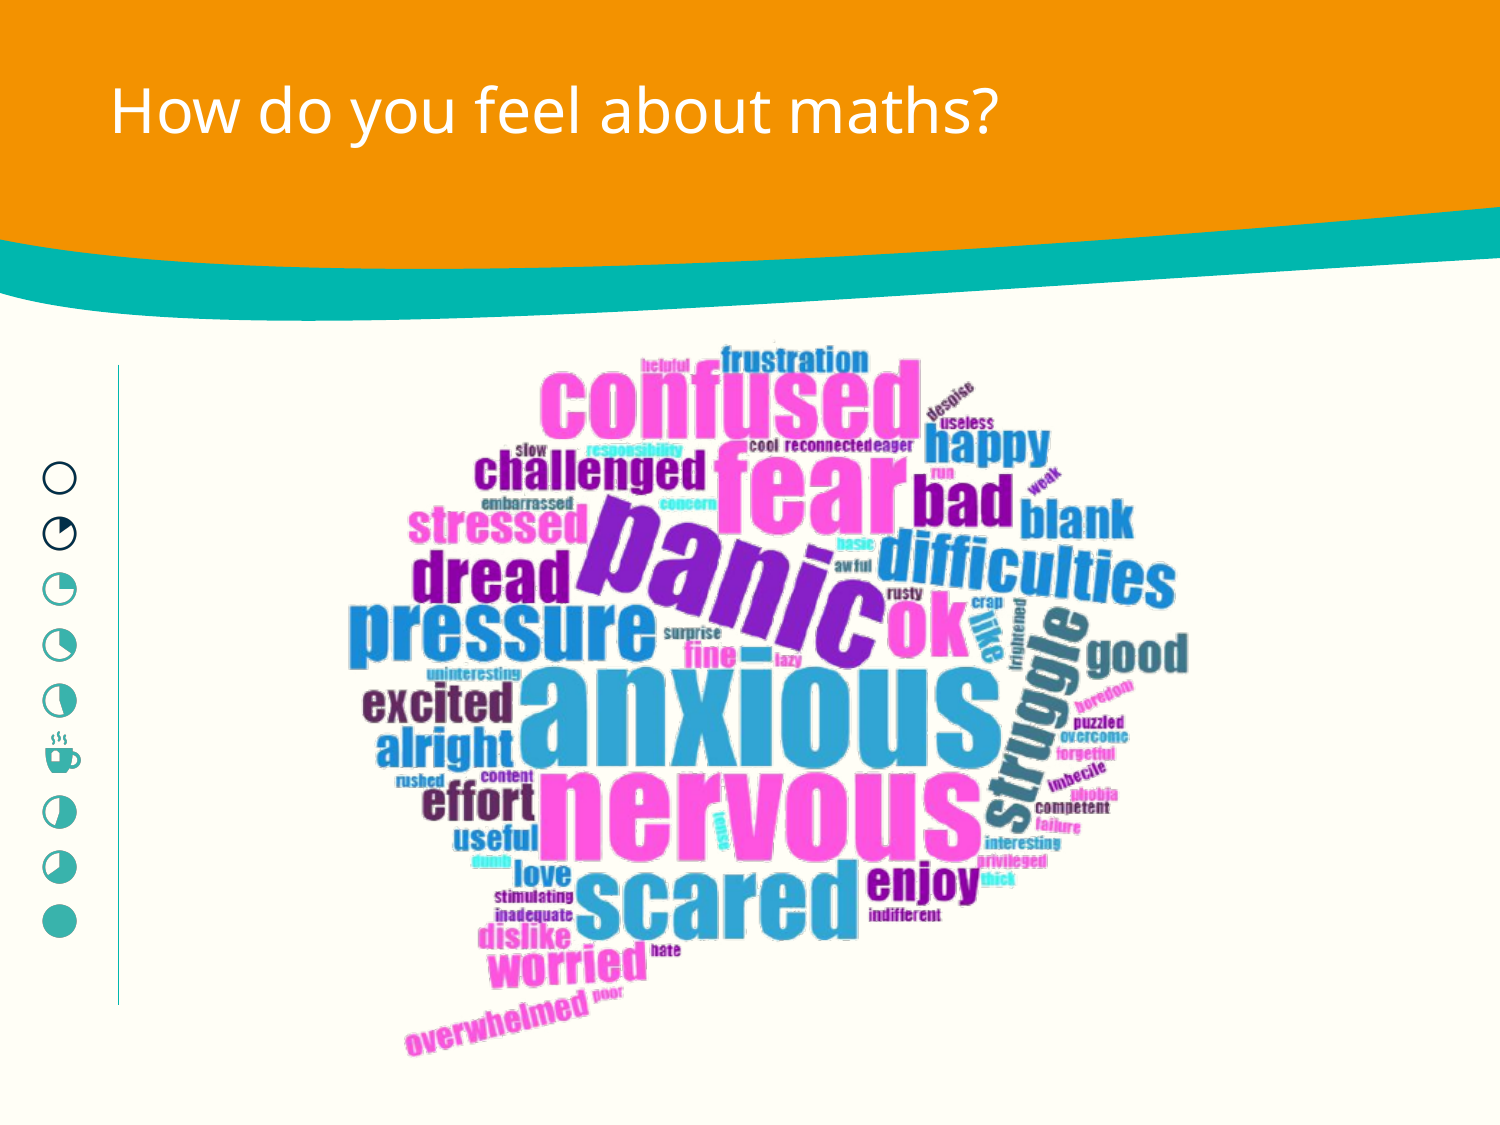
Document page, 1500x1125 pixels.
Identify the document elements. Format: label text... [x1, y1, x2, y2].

picture [38, 568, 81, 610]
list How do you feel about maths? [95, 72, 1405, 263]
picture [38, 679, 81, 722]
picture [38, 624, 81, 666]
picture [38, 791, 81, 833]
picture [38, 900, 81, 942]
picture [38, 512, 81, 555]
picture [327, 330, 1209, 1076]
picture [38, 846, 81, 888]
picture [36, 725, 90, 779]
picture [38, 457, 81, 499]
